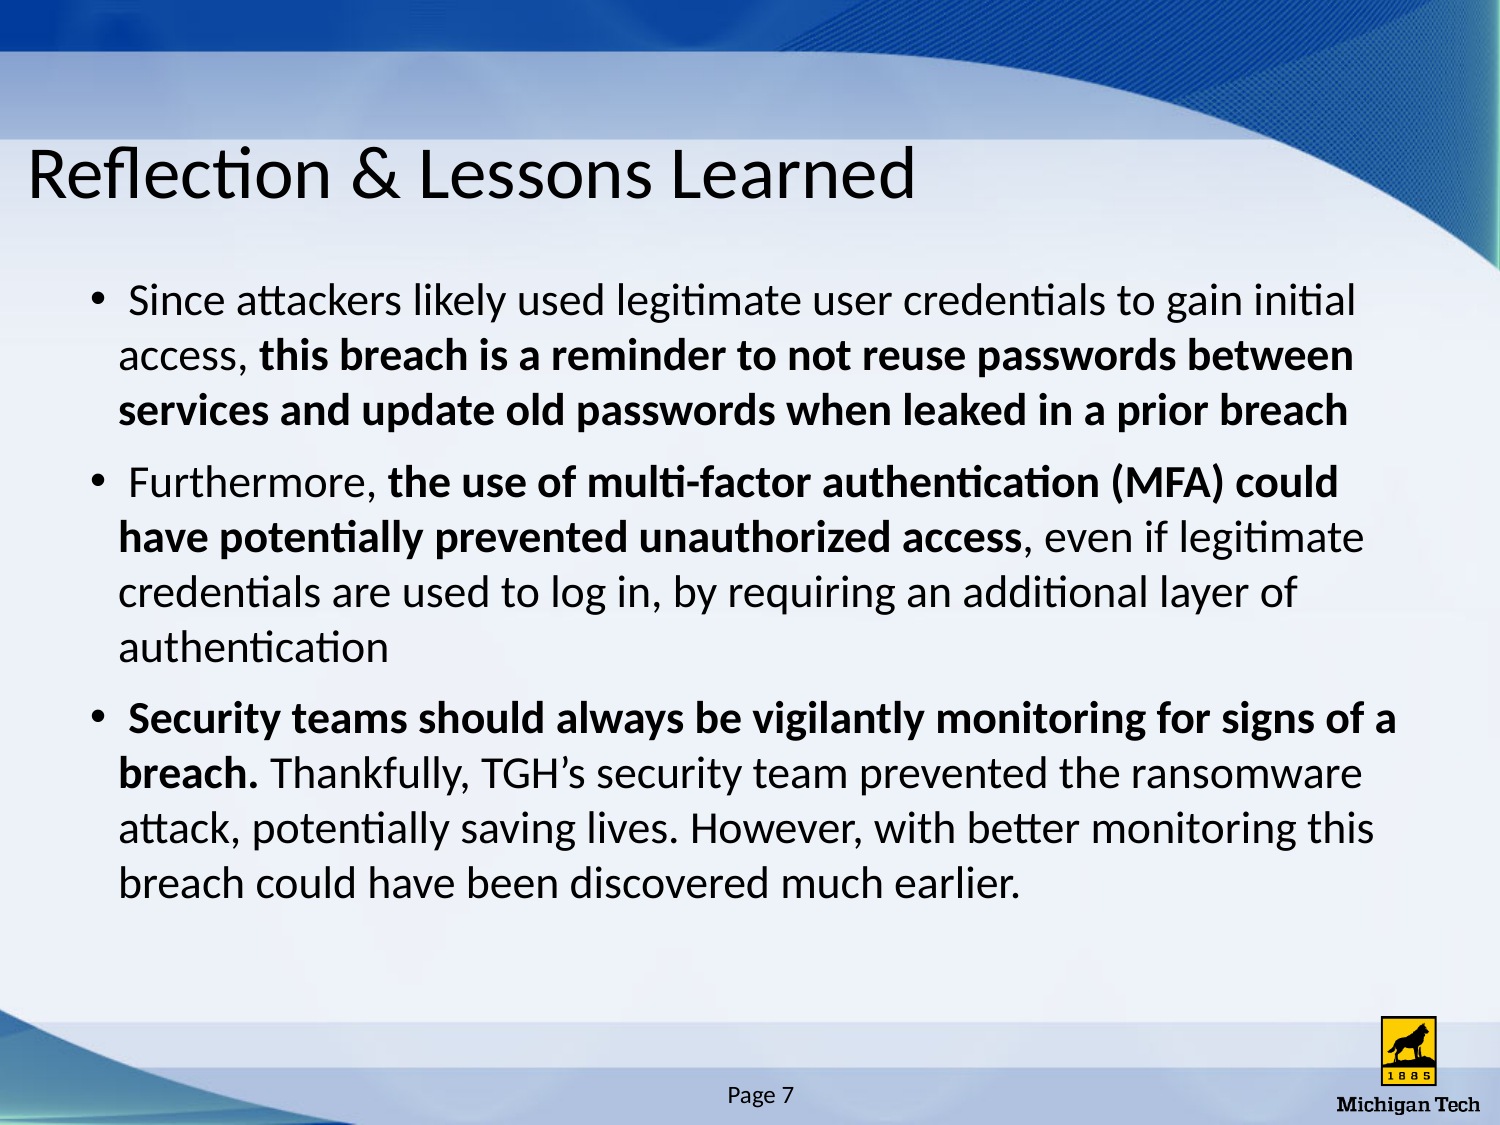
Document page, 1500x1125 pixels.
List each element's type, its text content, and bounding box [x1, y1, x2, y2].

title Reflection & Lessons Learned [12, 75, 1263, 263]
picture [0, 0, 1500, 1125]
list Since attackers likely used legitimate user credentials to gain initial access, this breach is a reminder to not reuse passwords between services and update old passwords when leaked in a prior breach Furthermore, the use of multi-factor authentication (MFA) could have potentially prevented unauthorized access, even if legitimate credentials are used to log in, by requiring an additional layer of authentication Security teams should always be vigilantly monitoring for signs of a breach. Thankfully, TGH’s security team prevented the ransomware attack, potentially saving lives. However, with better monitoring this breach could have been discovered much earlier. [75, 262, 1425, 1063]
